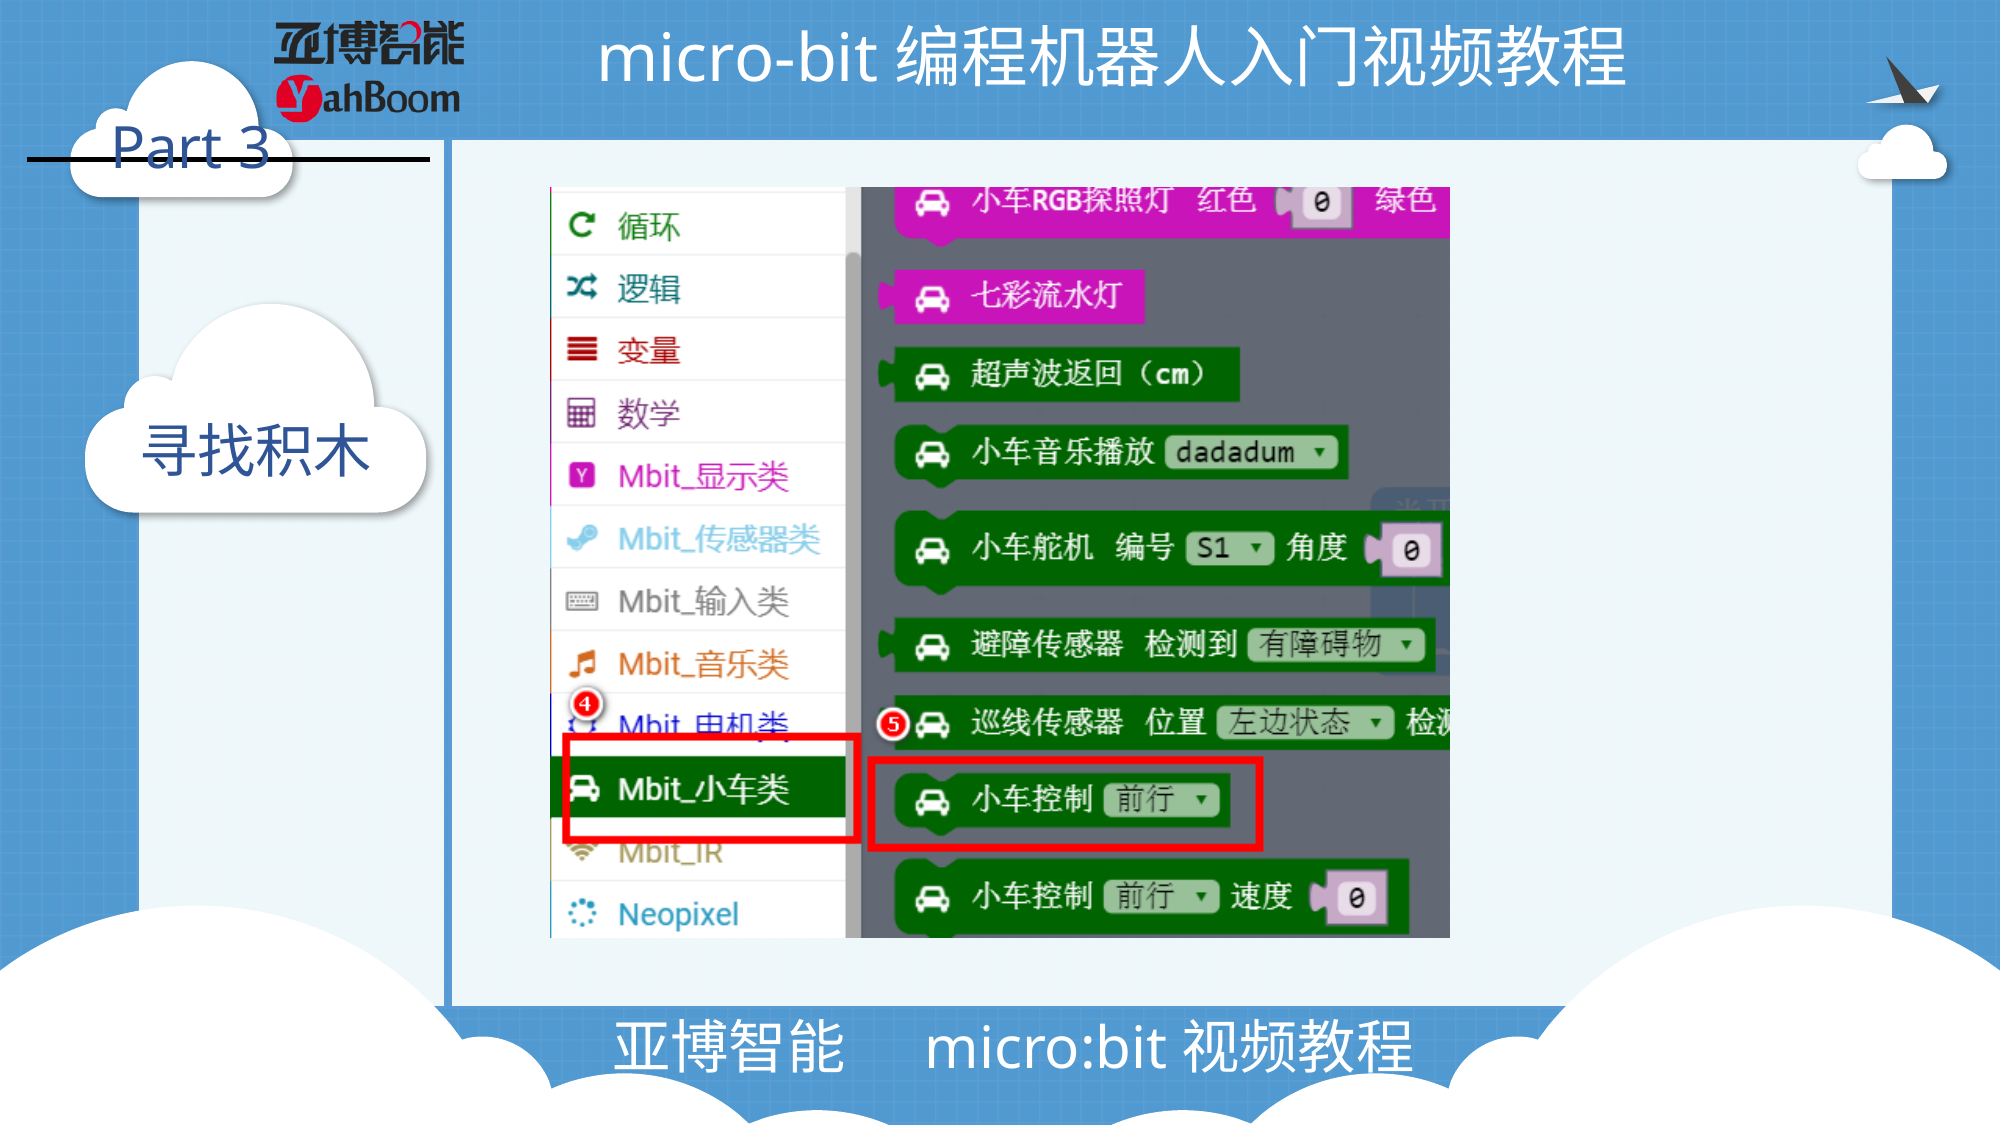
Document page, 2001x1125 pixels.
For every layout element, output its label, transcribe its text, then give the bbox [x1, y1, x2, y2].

text_box micro-bit编程机器人入门视频教程 [12, 7, 266, 173]
text_box Part 3 [95, 103, 287, 188]
text_box 寻找积木 [124, 406, 387, 561]
text_box [84, 302, 380, 513]
picture [550, 187, 1450, 938]
text_box [387, 406, 428, 513]
picture [266, 7, 469, 133]
text_box micro-bit编程机器人入门视频教程 [287, 7, 1660, 173]
text_box 亚博智能 micro:bit视频教程 [1114, 962, 2000, 1125]
text_box 亚博智能 micro:bit视频教程 [0, 962, 886, 1125]
